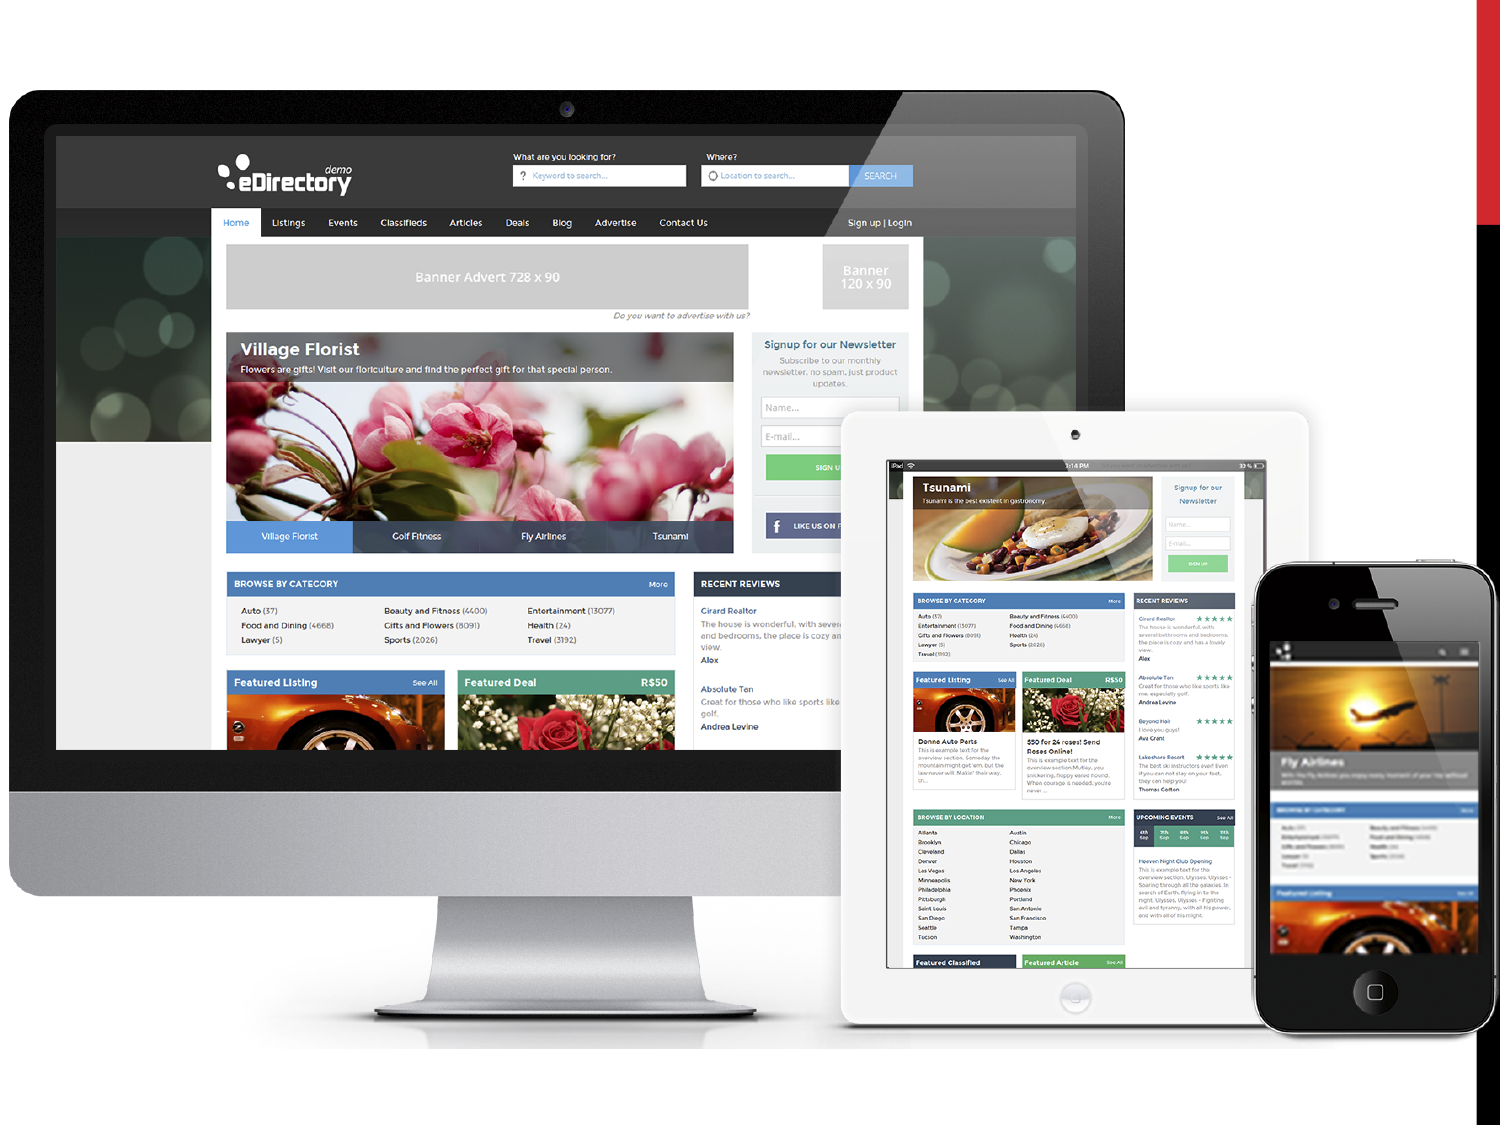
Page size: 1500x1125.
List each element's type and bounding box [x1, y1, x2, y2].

picture [0, 74, 1500, 1049]
